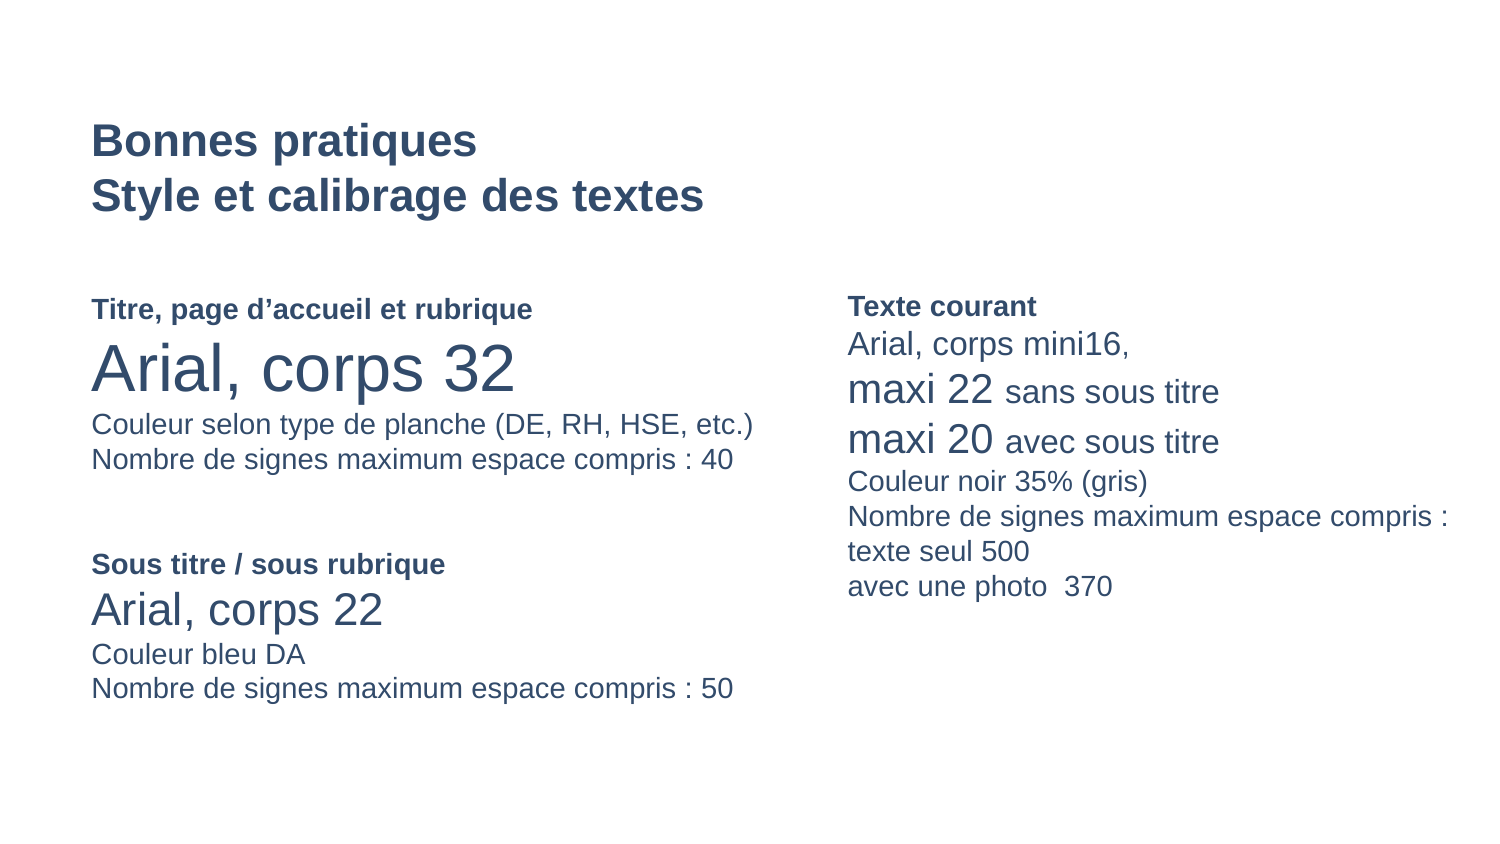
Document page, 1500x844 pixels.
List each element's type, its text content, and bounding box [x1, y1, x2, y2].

text_box Texte courant Arial, corps mini16, maxi 22 sans sous titre maxi 20 avec sous titre Couleur noir 35% (gris) Nombre de signes maximum espace compris : texte seul 500 avec une photo 370 [832, 280, 1471, 645]
text_box Bonnes pratiques Style et calibrage des textes Titre, page d’accueil et rubrique Arial, corps 32 Couleur selon type de planche (DE, RH, HSE, etc.) Nombre de signes maximum espace compris : 40 Sous titre / sous rubrique Arial, corps 22 Couleur bleu DA Nombre de signes maximum espace compris : 50 [76, 102, 774, 783]
